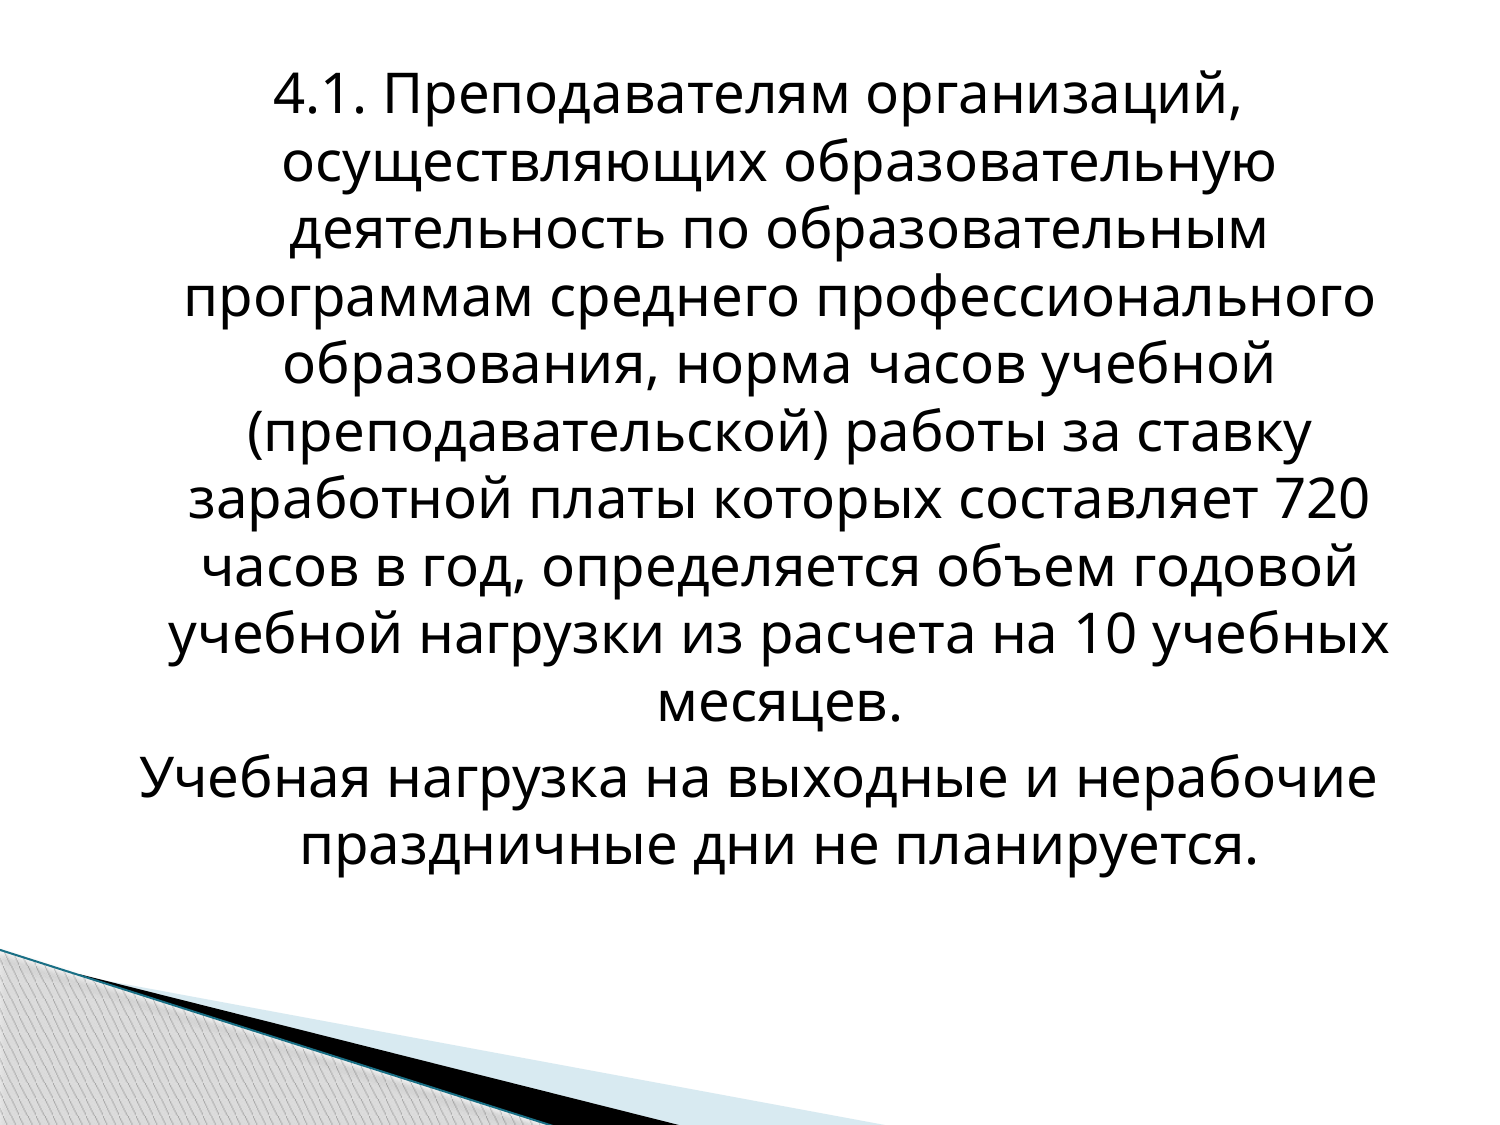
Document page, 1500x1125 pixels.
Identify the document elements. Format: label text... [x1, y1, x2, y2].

list 4.1. Преподавателям организаций, осуществляющих образовательную деятельность по образовательным программам среднего профессионального образования, норма часов учебной (преподавательской) работы за ставку заработной платы которых составляет 720 часов в год, определяется объем годовой учебной нагрузки из расчета на 10 учебных месяцев. Учебная нагрузка на выходные и нерабочие праздничные дни не планируется. [75, 50, 1425, 1005]
